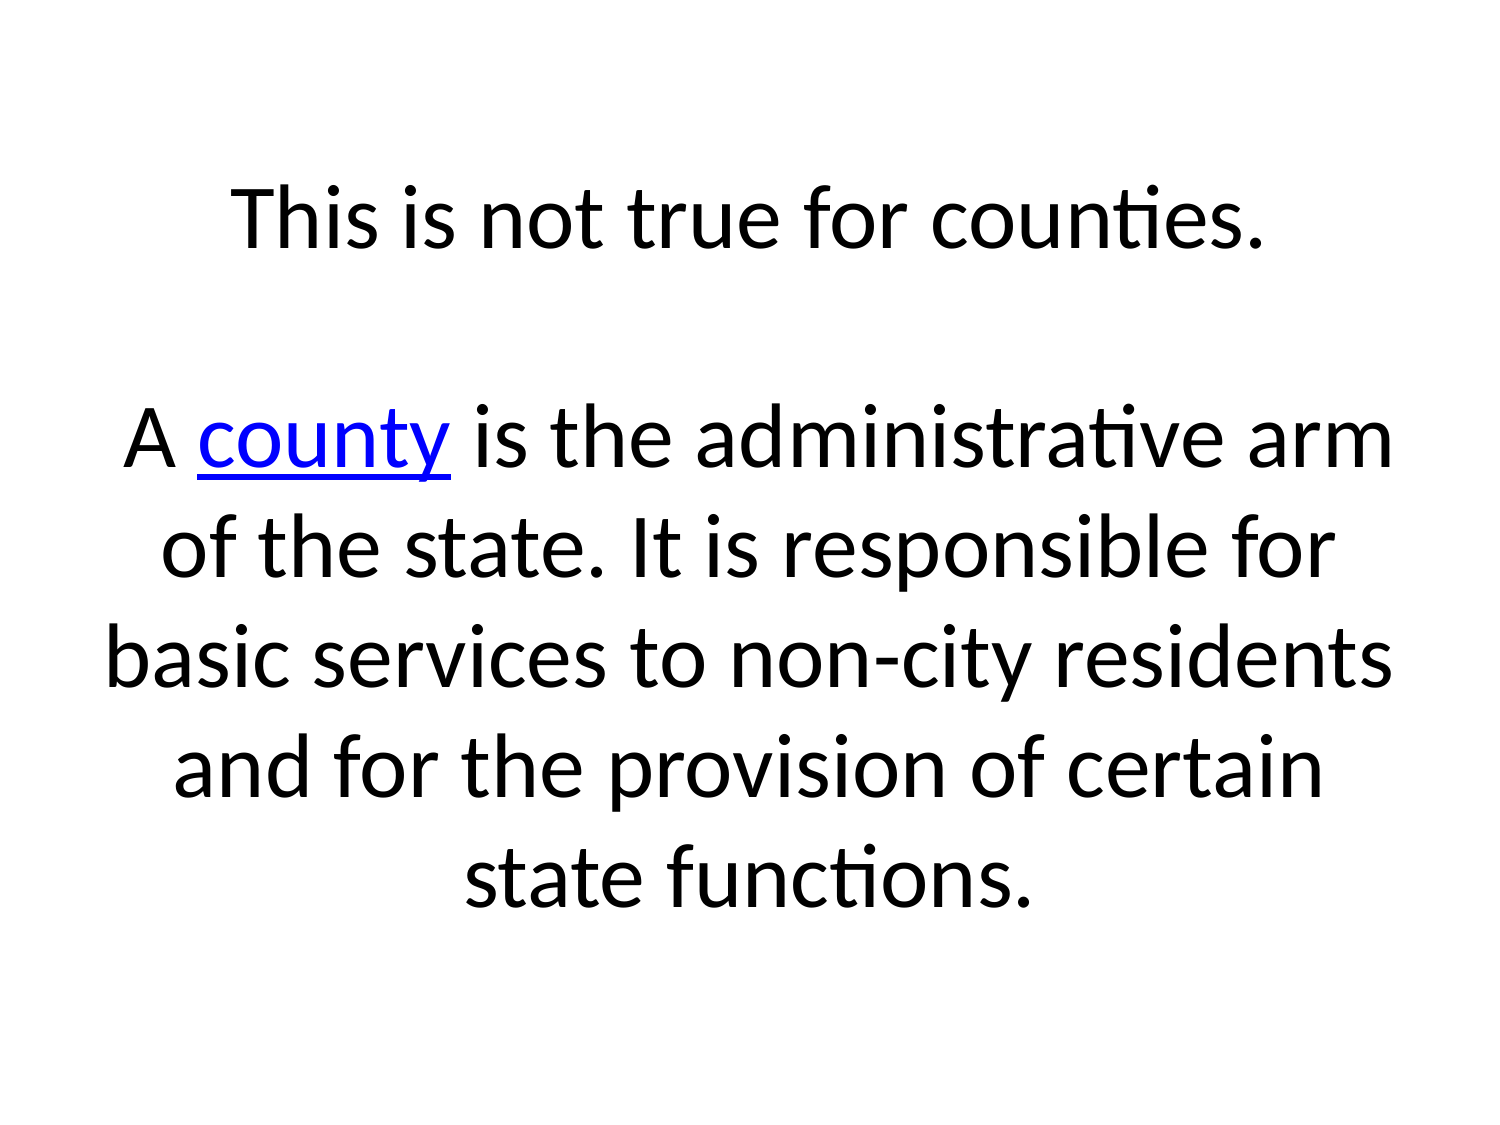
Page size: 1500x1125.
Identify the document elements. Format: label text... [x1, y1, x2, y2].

title This is not true for counties. A county is the administrative arm of the state. It is responsible for basic services to non-city residents and for the provision of certain state functions. [74, 44, 1426, 1038]
